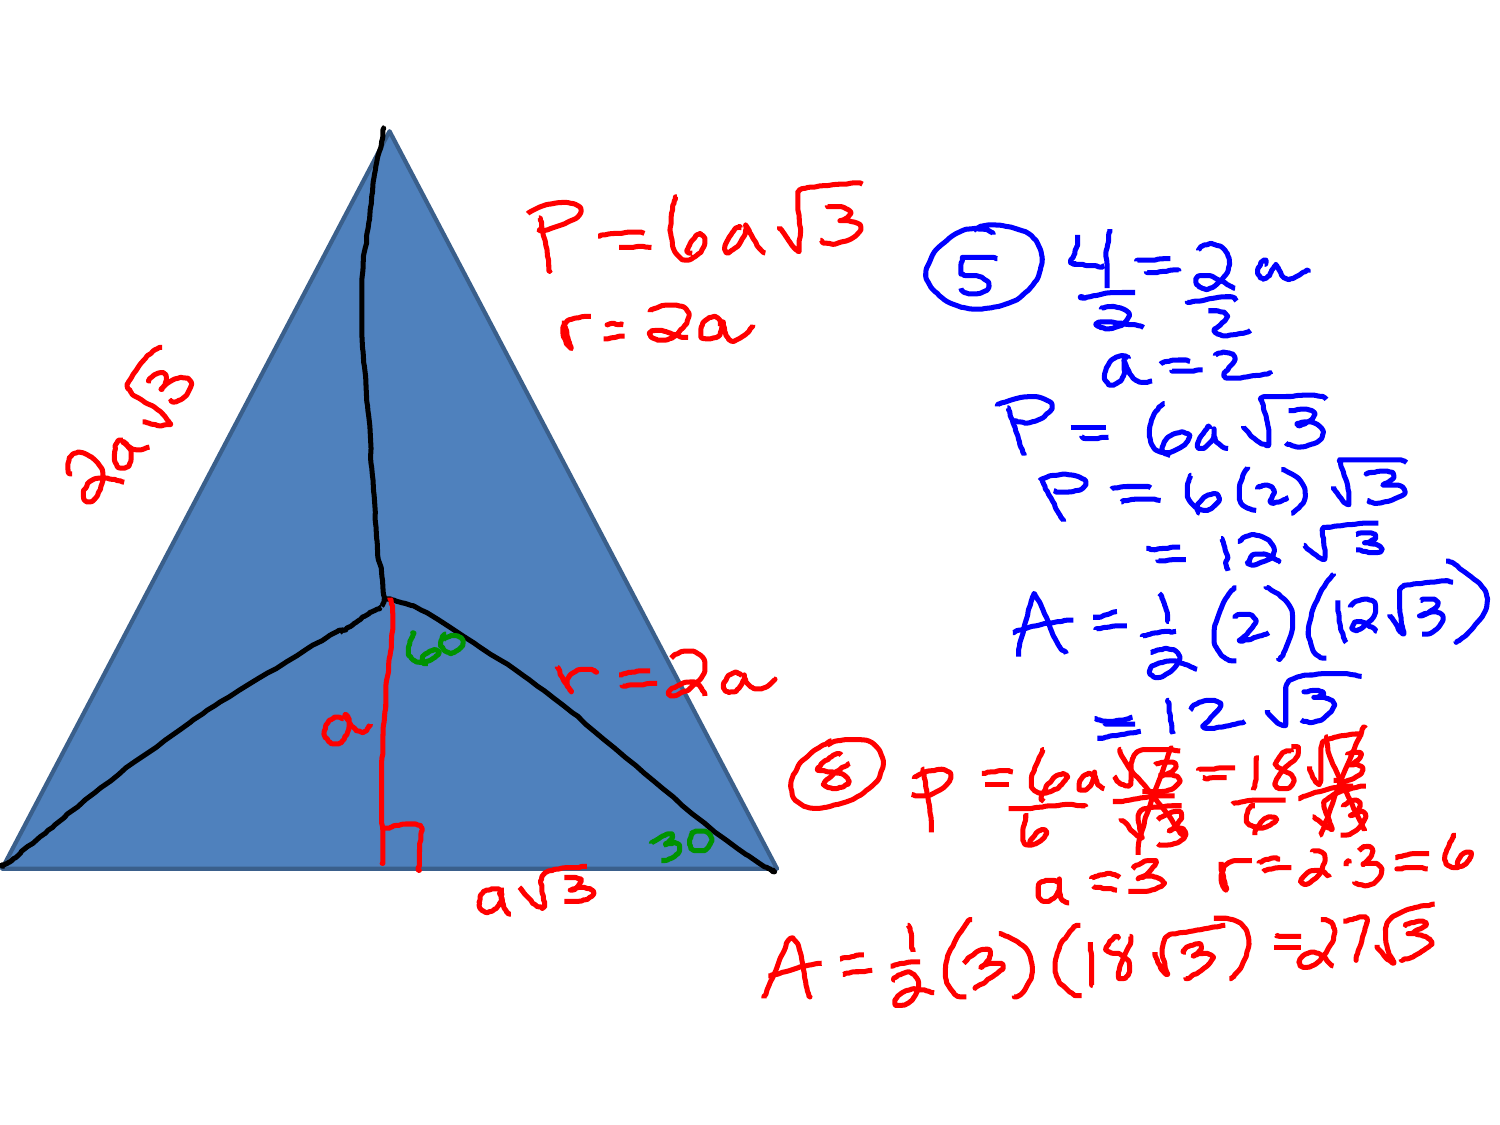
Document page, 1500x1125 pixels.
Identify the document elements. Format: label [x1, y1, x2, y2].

text_box [1135, 257, 1171, 262]
text_box [1256, 259, 1309, 281]
text_box [1017, 625, 1068, 657]
text_box [518, 879, 547, 910]
text_box [820, 205, 862, 246]
text_box [1195, 242, 1236, 291]
text_box [1365, 470, 1406, 505]
text_box [1095, 305, 1144, 330]
text_box [1300, 689, 1336, 724]
text_box [650, 833, 681, 862]
text_box [67, 451, 125, 503]
text_box [1337, 600, 1347, 643]
text_box [1093, 610, 1117, 619]
text_box [778, 182, 863, 253]
text_box [648, 304, 690, 341]
text_box [996, 395, 1053, 424]
text_box [147, 371, 193, 403]
text_box [1, 641, 318, 867]
text_box [1234, 613, 1270, 642]
text_box [1166, 699, 1173, 725]
text_box [1069, 234, 1105, 268]
text_box [1213, 587, 1237, 662]
text_box [1079, 291, 1136, 299]
text_box [1389, 579, 1448, 635]
text_box [1081, 435, 1109, 440]
text_box [1148, 647, 1198, 679]
text_box [763, 726, 1472, 1006]
text_box [1266, 672, 1362, 725]
text_box [924, 224, 1044, 310]
text_box [1349, 598, 1378, 633]
text_box [1221, 537, 1229, 571]
text_box [1141, 630, 1177, 637]
text_box [700, 315, 754, 343]
text_box [723, 224, 766, 254]
text_box [1332, 459, 1408, 506]
text_box [1121, 498, 1161, 503]
text_box [361, 127, 385, 595]
text_box [1242, 394, 1328, 447]
text_box [1012, 619, 1074, 634]
text_box [2, 144, 381, 864]
text_box [1208, 309, 1251, 337]
text_box [1039, 473, 1087, 493]
text_box [541, 232, 551, 273]
text_box [1094, 716, 1133, 723]
text_box [564, 879, 595, 903]
text_box [1105, 229, 1111, 289]
text_box [1148, 402, 1191, 457]
text_box [1189, 699, 1246, 725]
text_box [1110, 485, 1152, 490]
text_box [602, 736, 758, 864]
text_box [1160, 359, 1191, 365]
text_box [126, 346, 172, 427]
text_box [722, 671, 776, 694]
text_box [382, 129, 758, 859]
text_box [621, 682, 658, 687]
text_box [598, 231, 645, 237]
text_box [1095, 625, 1127, 630]
text_box [619, 670, 651, 676]
text_box [667, 650, 706, 697]
text_box [1238, 466, 1257, 512]
text_box [1446, 560, 1489, 643]
text_box [1157, 558, 1186, 562]
text_box [1356, 532, 1383, 554]
text_box [1281, 468, 1307, 514]
text_box [478, 888, 511, 915]
text_box [1145, 269, 1180, 274]
text_box [1418, 598, 1444, 635]
text_box [603, 335, 625, 340]
text_box [1214, 351, 1272, 379]
text_box [1010, 418, 1025, 456]
text_box [669, 196, 706, 261]
text_box [688, 830, 713, 852]
text_box [1285, 408, 1325, 448]
text_box [1146, 546, 1181, 551]
text_box [1303, 522, 1379, 561]
text_box [1158, 592, 1169, 623]
text_box [1042, 484, 1065, 522]
text_box [1186, 474, 1221, 514]
text_box [1023, 592, 1050, 628]
text_box [1186, 295, 1238, 304]
text_box [1196, 425, 1229, 450]
text_box [1265, 586, 1294, 661]
text_box [606, 322, 624, 326]
text_box [1237, 533, 1280, 566]
text_box [323, 597, 597, 871]
text_box [602, 752, 758, 871]
text_box [1256, 484, 1288, 505]
text_box [0, 649, 318, 871]
text_box [527, 201, 582, 232]
text_box [619, 245, 652, 249]
text_box [1103, 354, 1153, 386]
text_box [562, 315, 591, 350]
text_box [1307, 573, 1335, 659]
text_box [113, 439, 150, 469]
